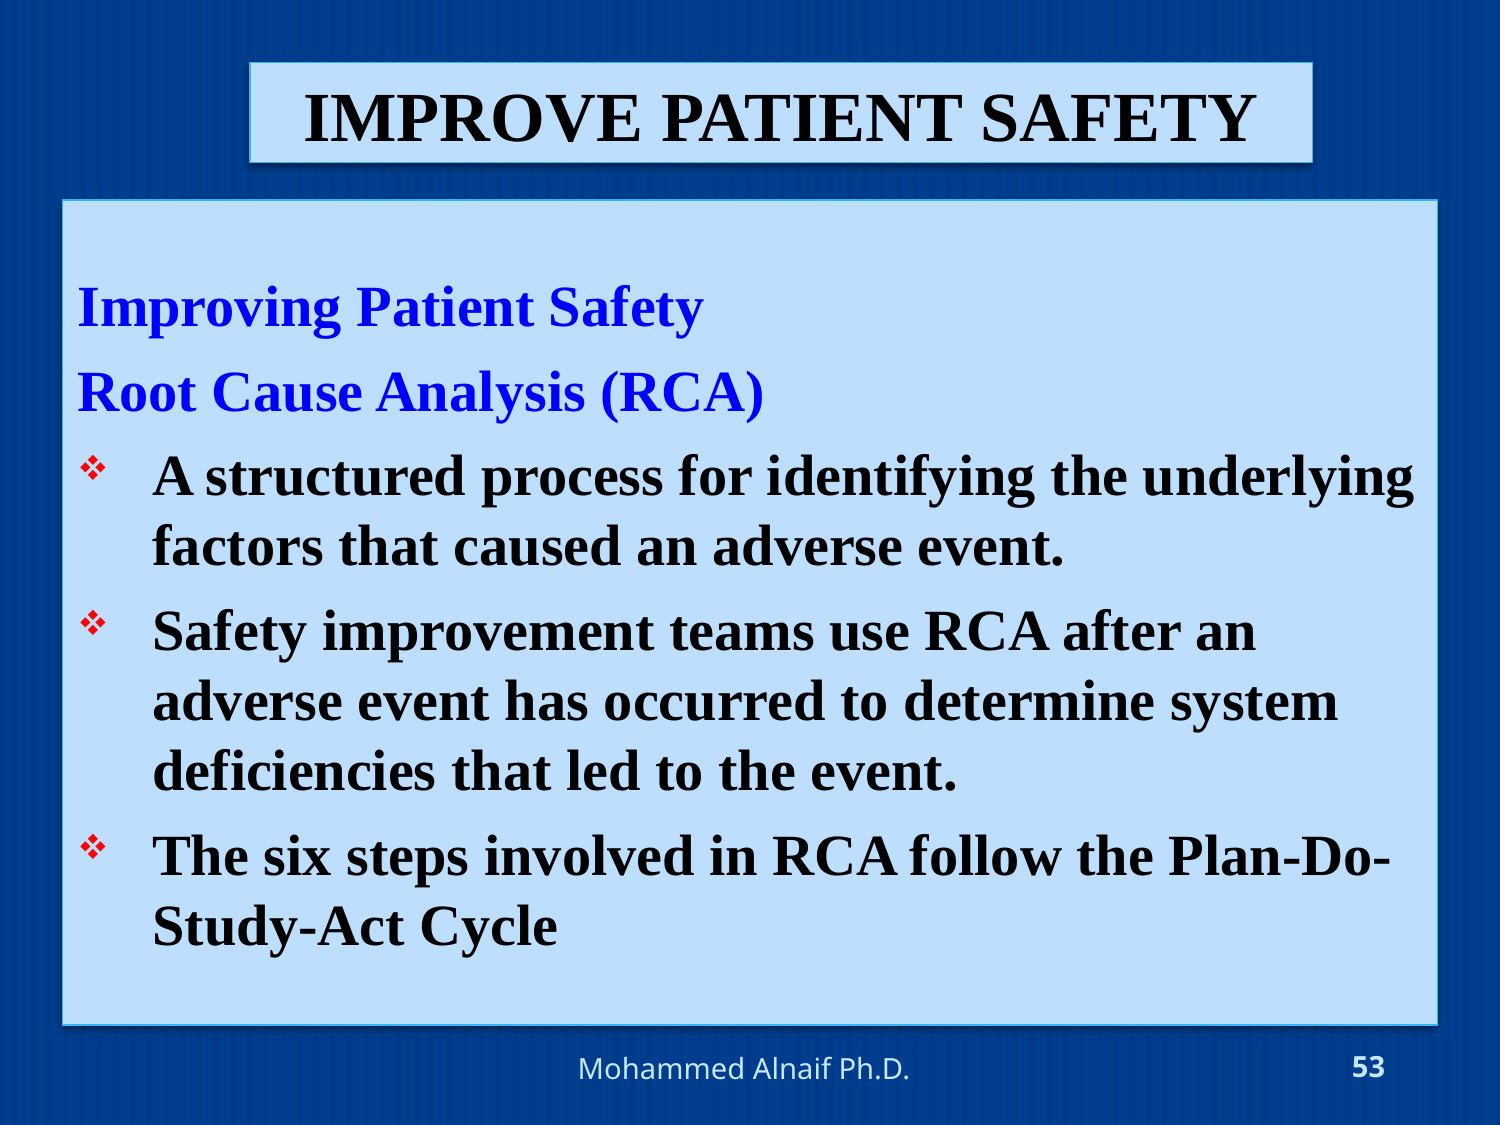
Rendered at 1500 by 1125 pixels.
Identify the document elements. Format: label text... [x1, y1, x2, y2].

footer Mohammed Alnaif Ph.D. [525, 1037, 925, 1098]
title improve patient safety [249, 62, 1313, 163]
subtitle Improving Patient Safety Root Cause Analysis (RCA) A structured process for identifying the underlying factors that caused an adverse event. Safety improvement teams use RCA after an adverse event has occurred to determine system deficiencies that led to the event. The six steps involved in RCA follow the Plan-Do-Study-Act Cycle [62, 199, 1438, 1026]
slide_number 53 [1299, 1037, 1438, 1100]
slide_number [12, 995, 350, 1108]
